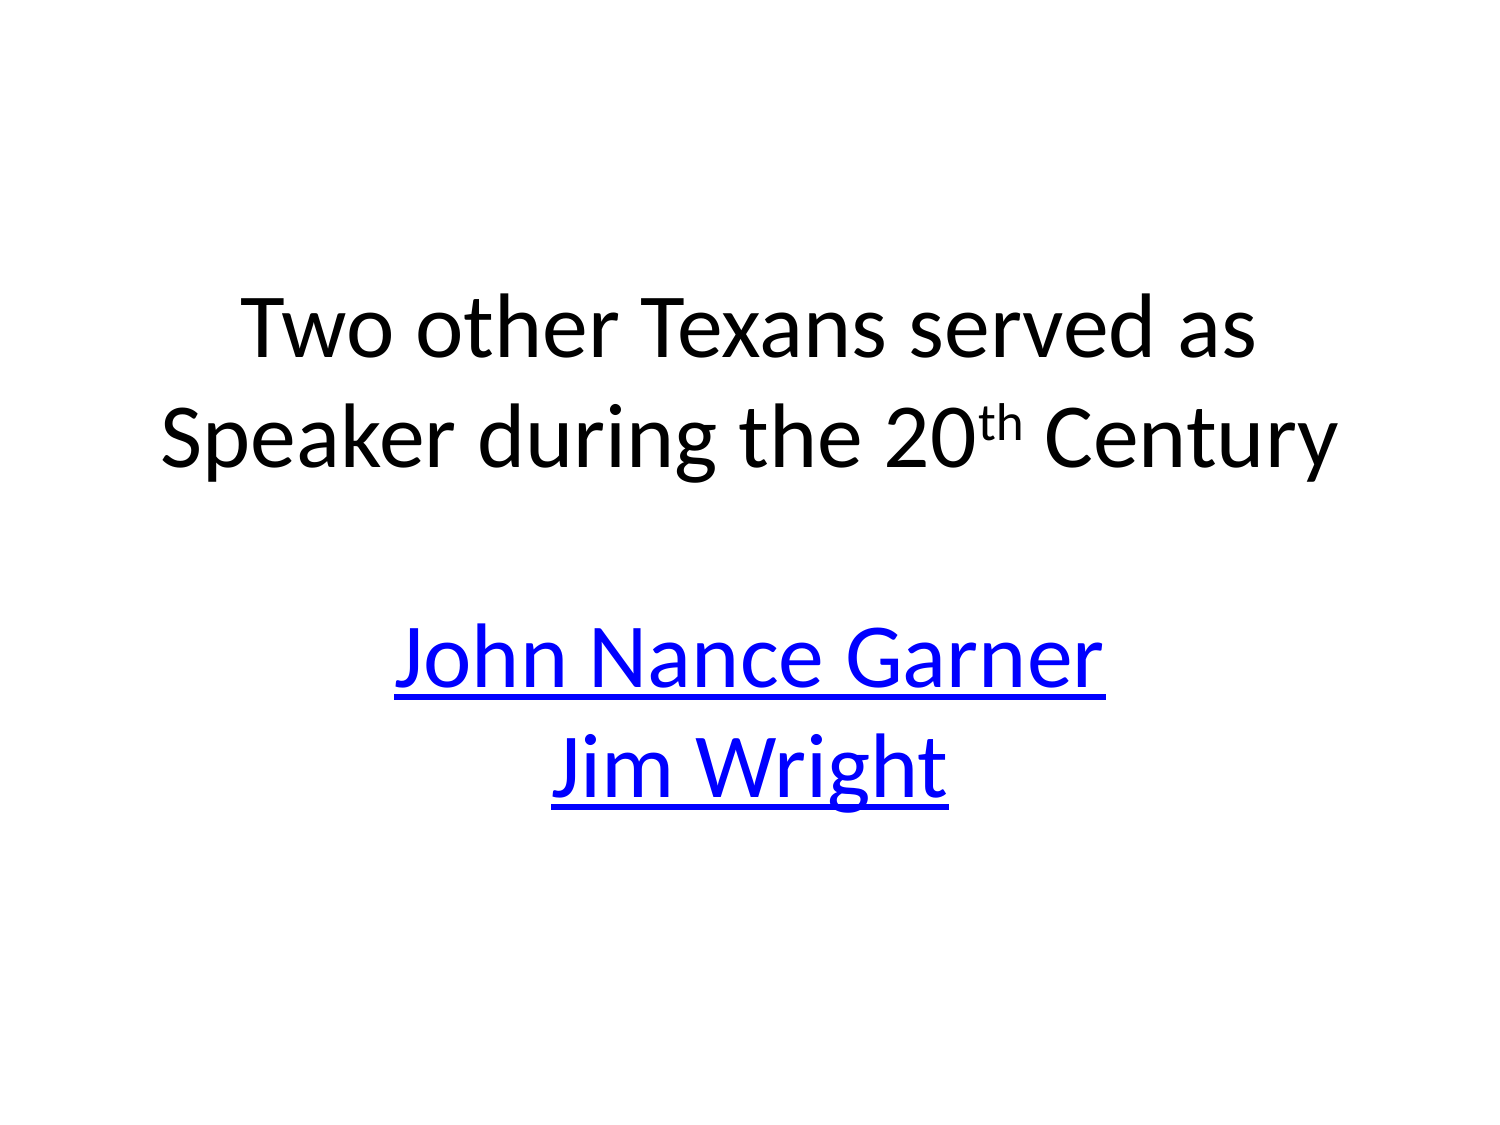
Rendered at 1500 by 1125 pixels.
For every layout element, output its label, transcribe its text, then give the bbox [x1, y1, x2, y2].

title Two other Texans served as Speaker during the 20th Century John Nance Garner Jim Wright [74, 44, 1426, 1038]
